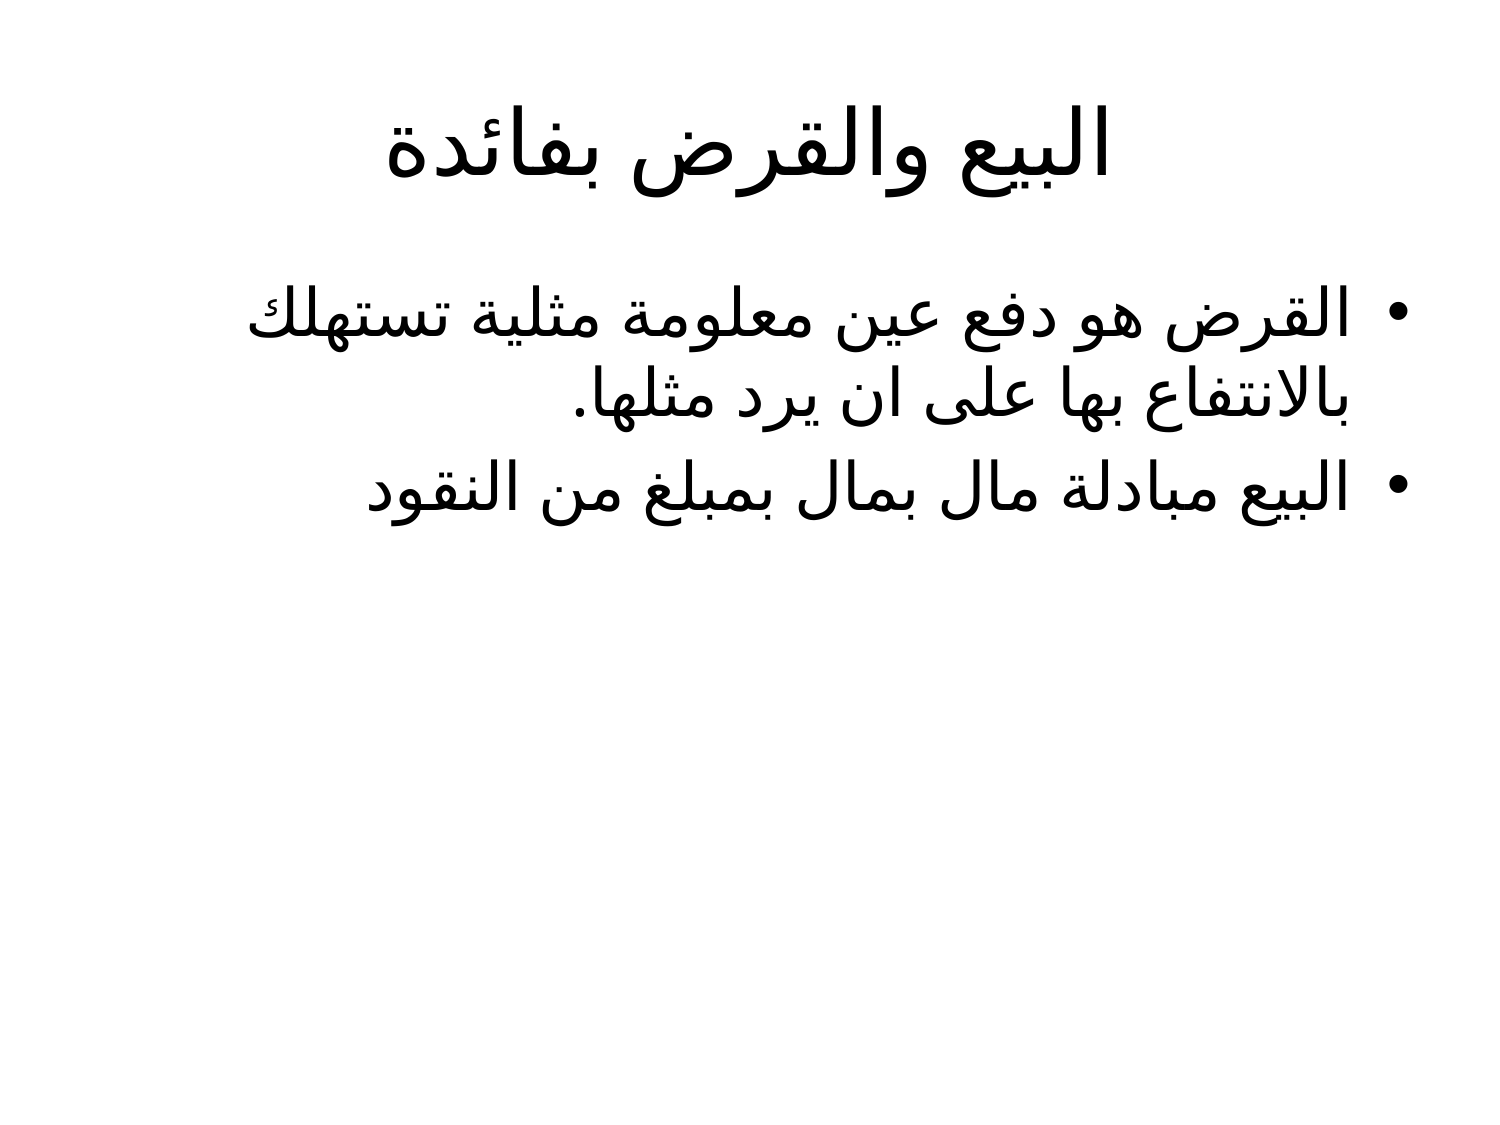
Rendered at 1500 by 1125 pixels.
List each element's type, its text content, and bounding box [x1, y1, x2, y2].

title البيع والقرض بفائدة [75, 45, 1425, 233]
list القرض هو دفع عين معلومة مثلية تستهلك بالانتفاع بها على ان يرد مثلها. البيع مبادلة مال بمال بمبلغ من النقود [75, 262, 1425, 1005]
